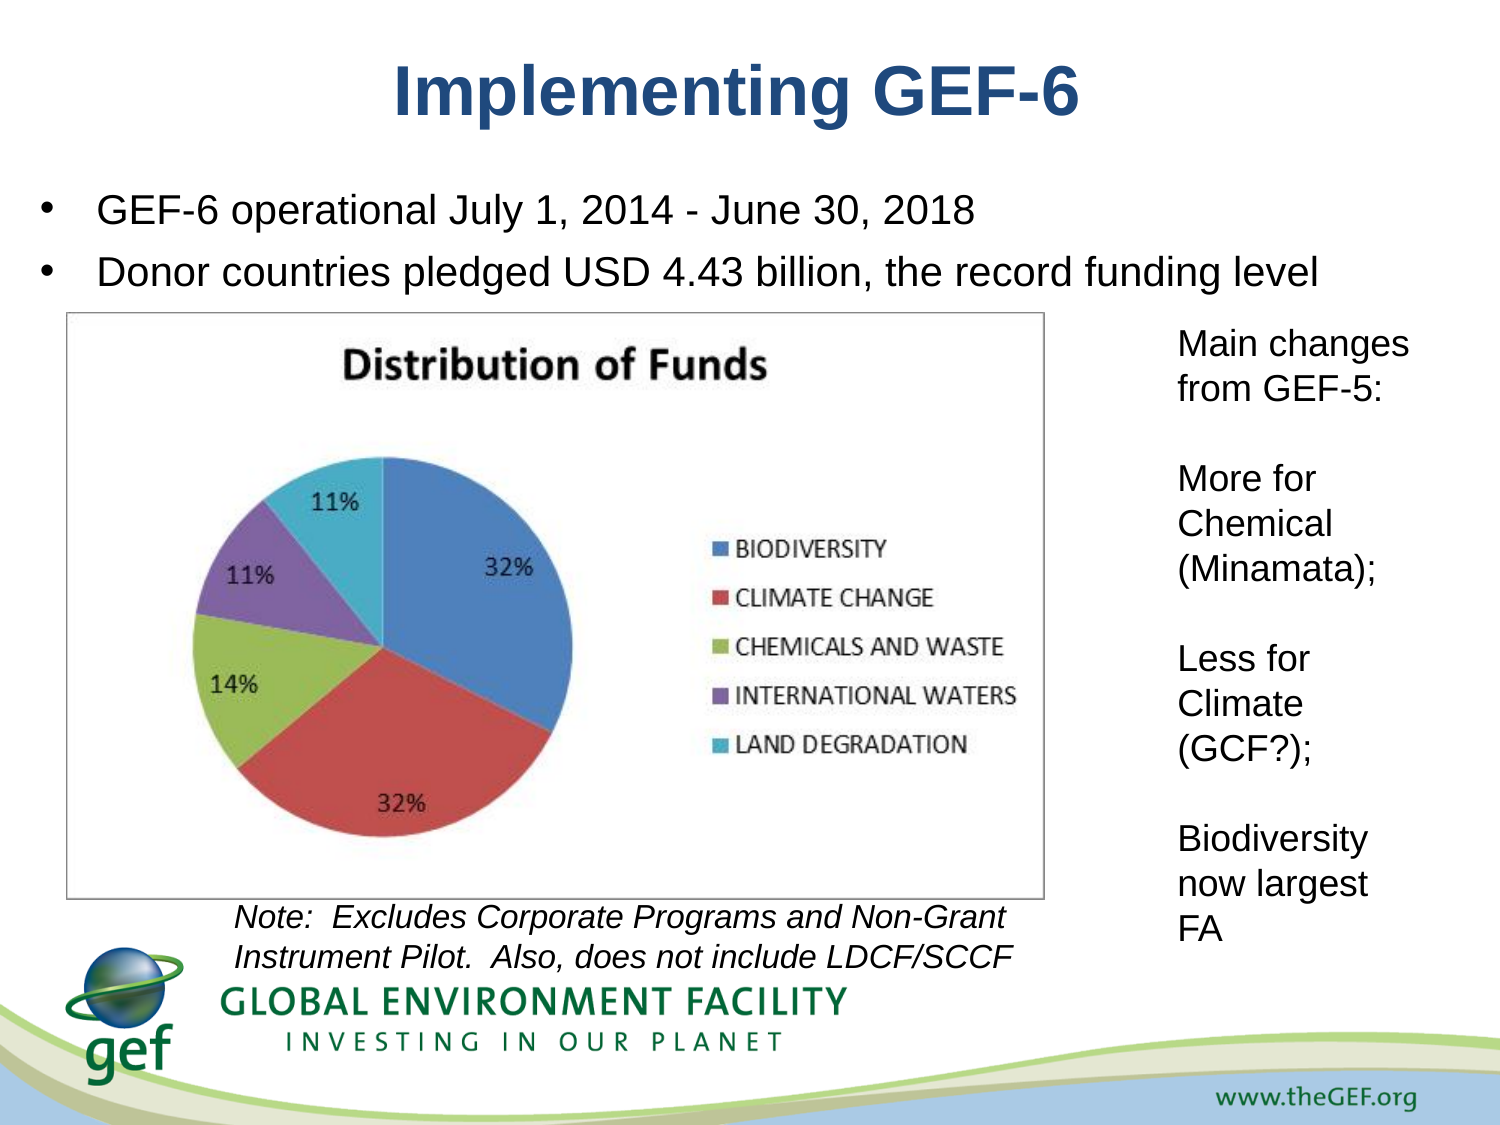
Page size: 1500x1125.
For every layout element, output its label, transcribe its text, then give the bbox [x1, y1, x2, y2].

picture [0, 920, 1500, 1125]
picture [65, 312, 1045, 901]
list GEF-6 operational July 1, 2014 - June 30, 2018 Donor countries pledged USD 4.43 billion, the record funding level [24, 174, 1475, 1013]
title Implementing GEF-6 [37, 37, 1438, 138]
text_box Note: Excludes Corporate Programs and Non-Grant Instrument Pilot. Also, does not include LDCF/SCCF [219, 907, 1045, 982]
text_box Main changes from GEF-5: More for Chemical (Minamata); Less for Climate (GCF?); Biodiversity now largest FA [1162, 266, 1433, 957]
